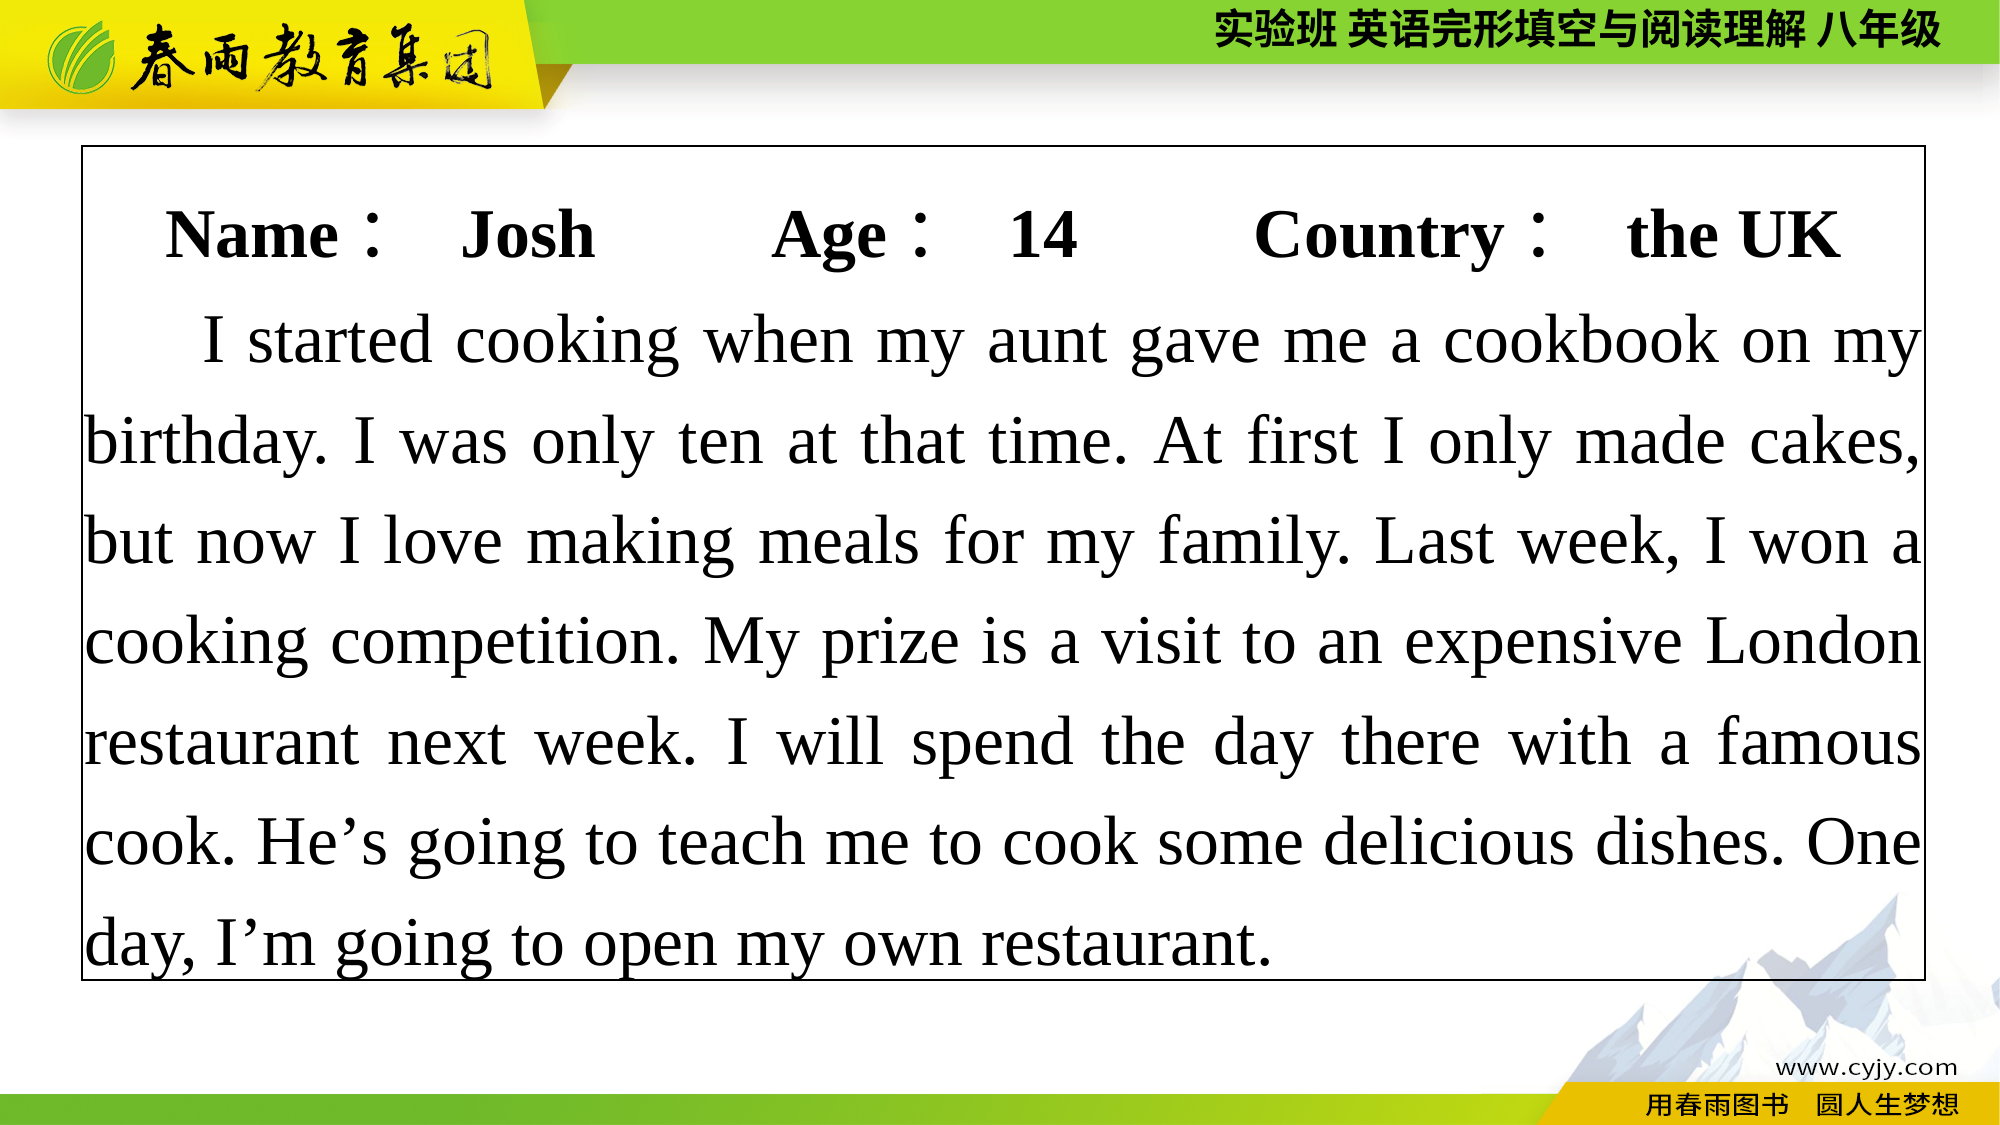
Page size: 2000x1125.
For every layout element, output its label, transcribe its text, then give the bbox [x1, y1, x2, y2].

table_header Name： Josh Age： 14 Country： the UK I started cooking when my aunt gave me a cookbook on my birthday. I was only ten at that time. At first I only made cakes, but now I love making meals for my family. Last week, I won a cooking competition. My prize is a visit to an expensive London restaurant next week. I will spend the day there with a famous cook. He’s going to teach me to cook some delicious dishes. One day, I’m going to open my own restaurant. [83, 147, 1924, 979]
picture [0, 0, 2000, 1125]
